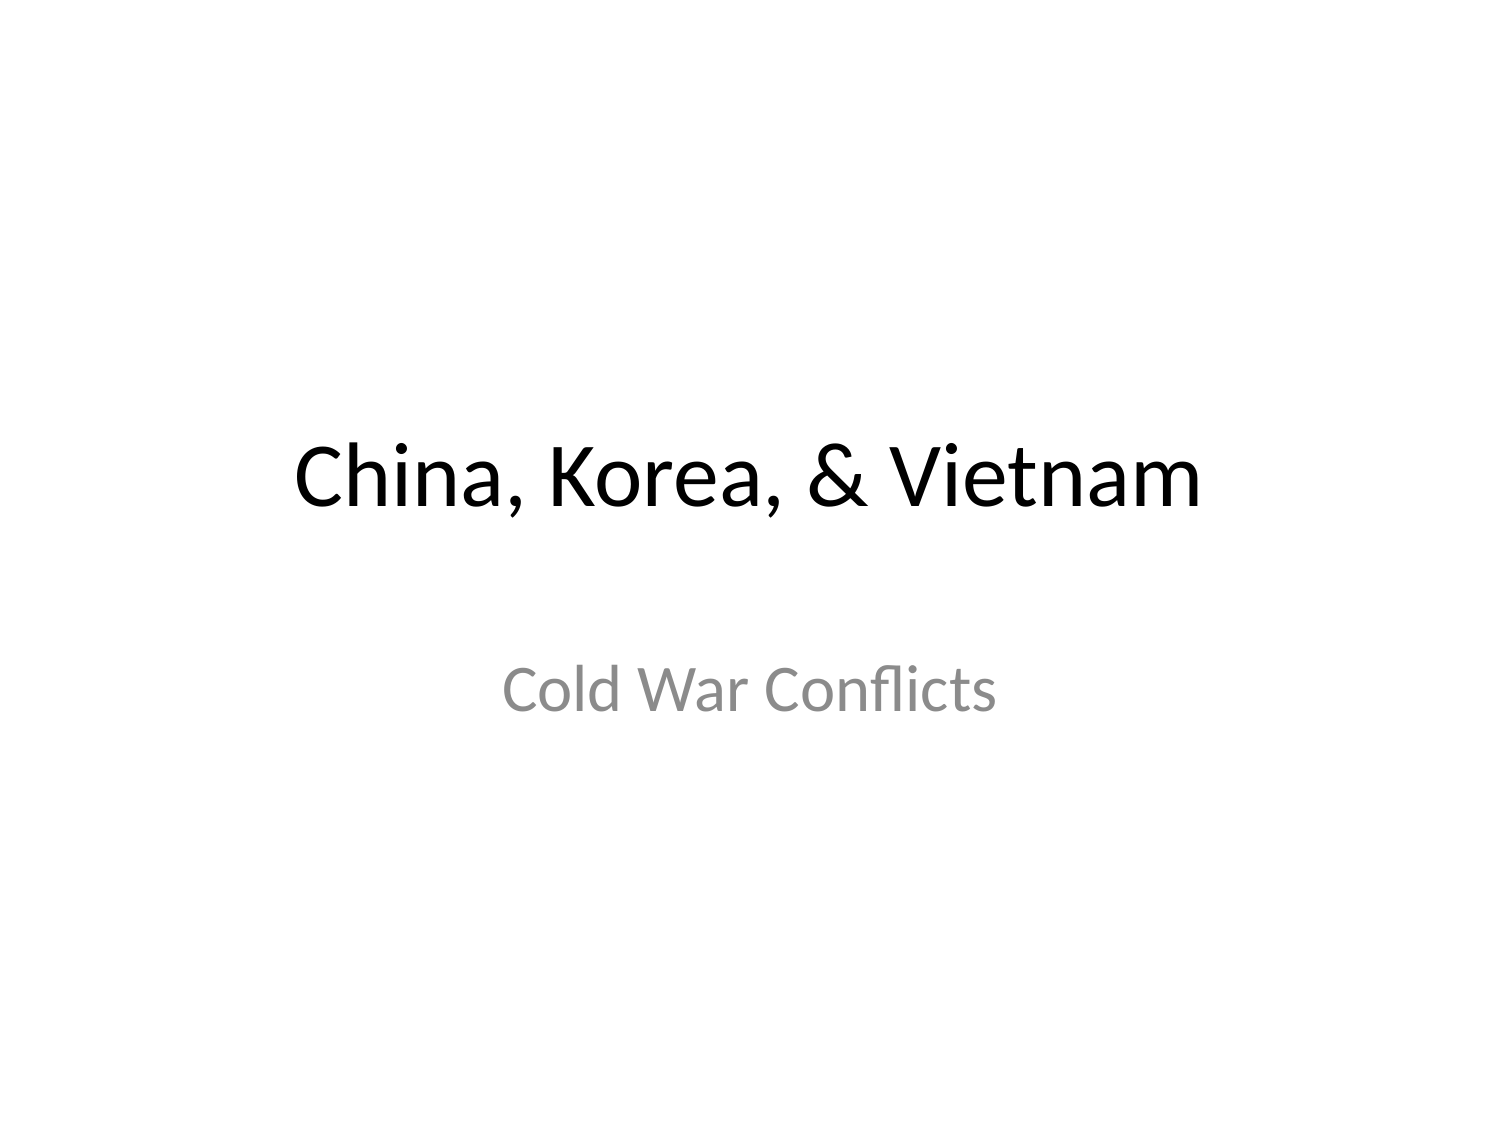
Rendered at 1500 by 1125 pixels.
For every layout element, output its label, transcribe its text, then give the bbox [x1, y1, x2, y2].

title China, Korea, & Vietnam [112, 349, 1388, 591]
subtitle Cold War Conflicts [225, 637, 1275, 925]
